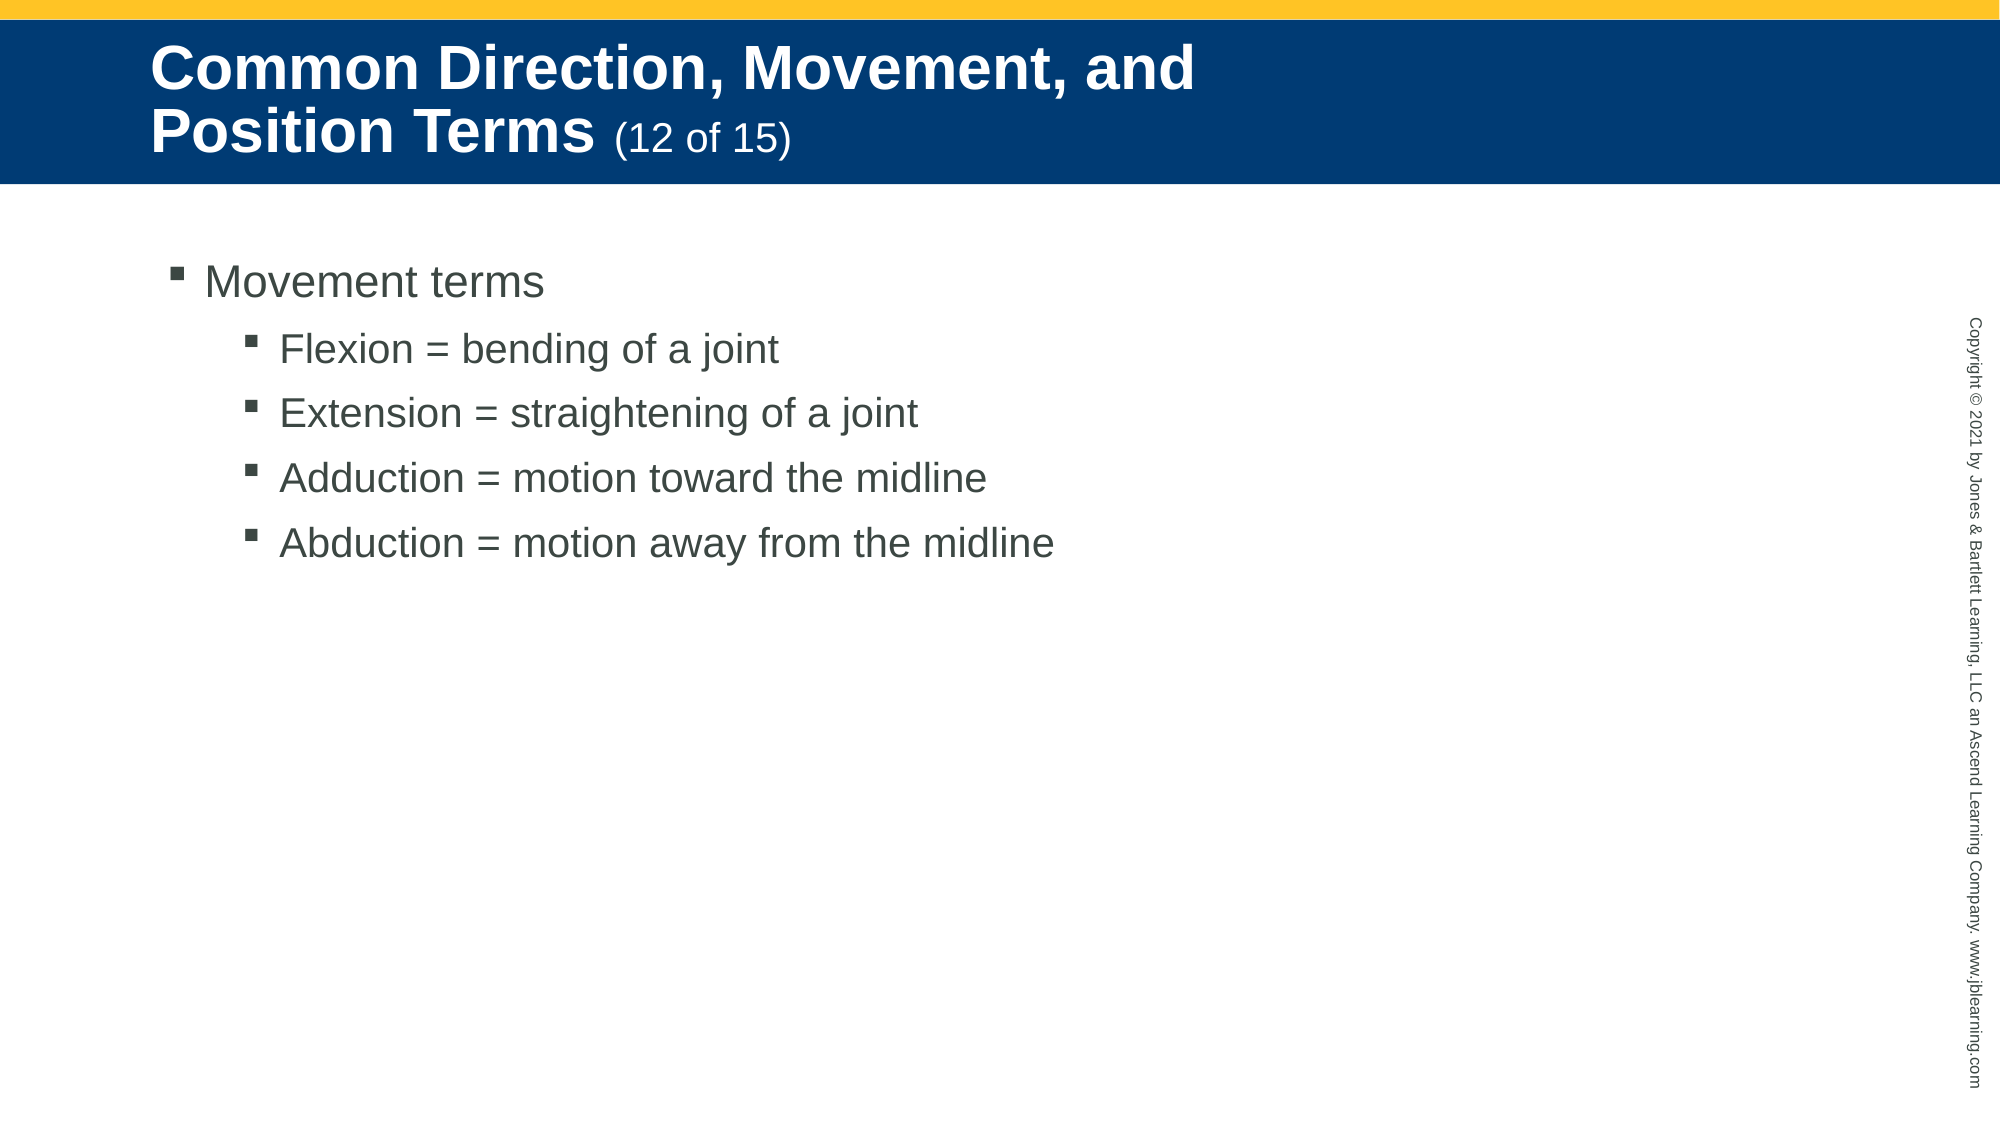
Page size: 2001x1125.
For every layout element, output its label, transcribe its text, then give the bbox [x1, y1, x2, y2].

title Common Direction, Movement, and Position Terms (12 of 15) [0, 19, 2000, 185]
list Movement terms Flexion = bending of a joint Extension = straightening of a joint Adduction = motion toward the midline Abduction = motion away from the midline [151, 244, 1840, 1016]
